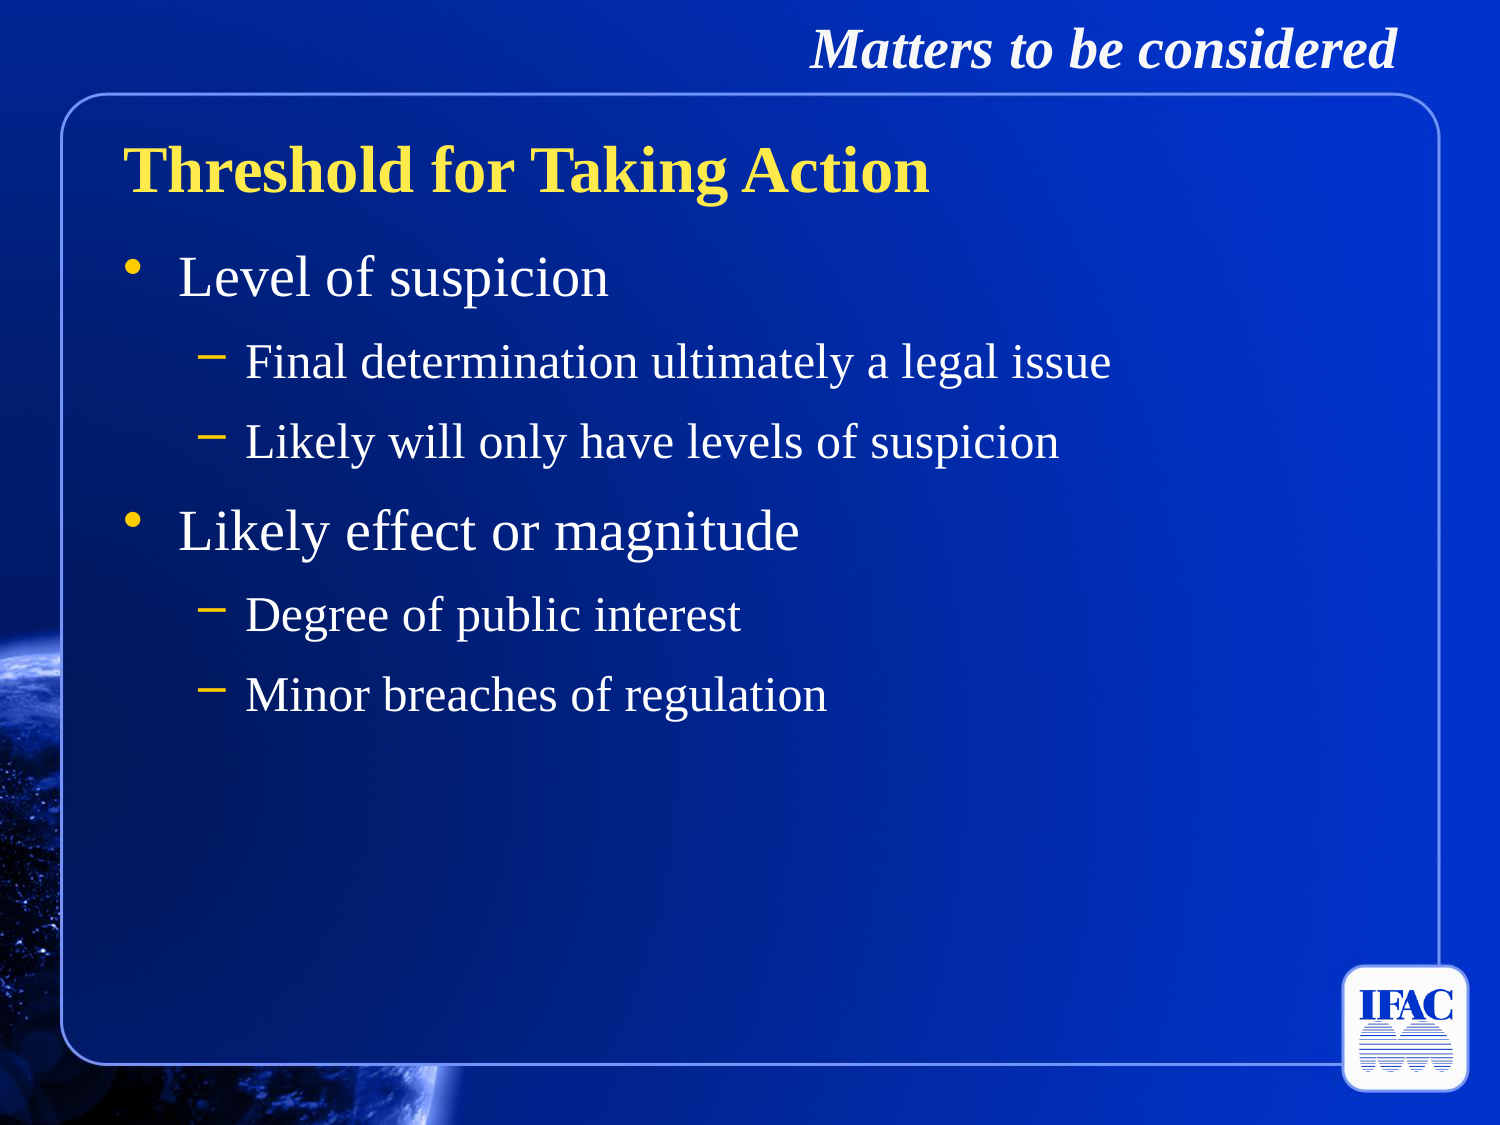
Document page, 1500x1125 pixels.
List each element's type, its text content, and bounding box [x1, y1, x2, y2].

list Threshold for Taking Action [107, 118, 1411, 215]
picture [0, 0, 1500, 1125]
list Level of suspicion Final determination ultimately a legal issue Likely will only have levels of suspicion Likely effect or magnitude Degree of public interest Minor breaches of regulation [107, 230, 1411, 1048]
title Matters to be considered [149, 0, 1414, 92]
